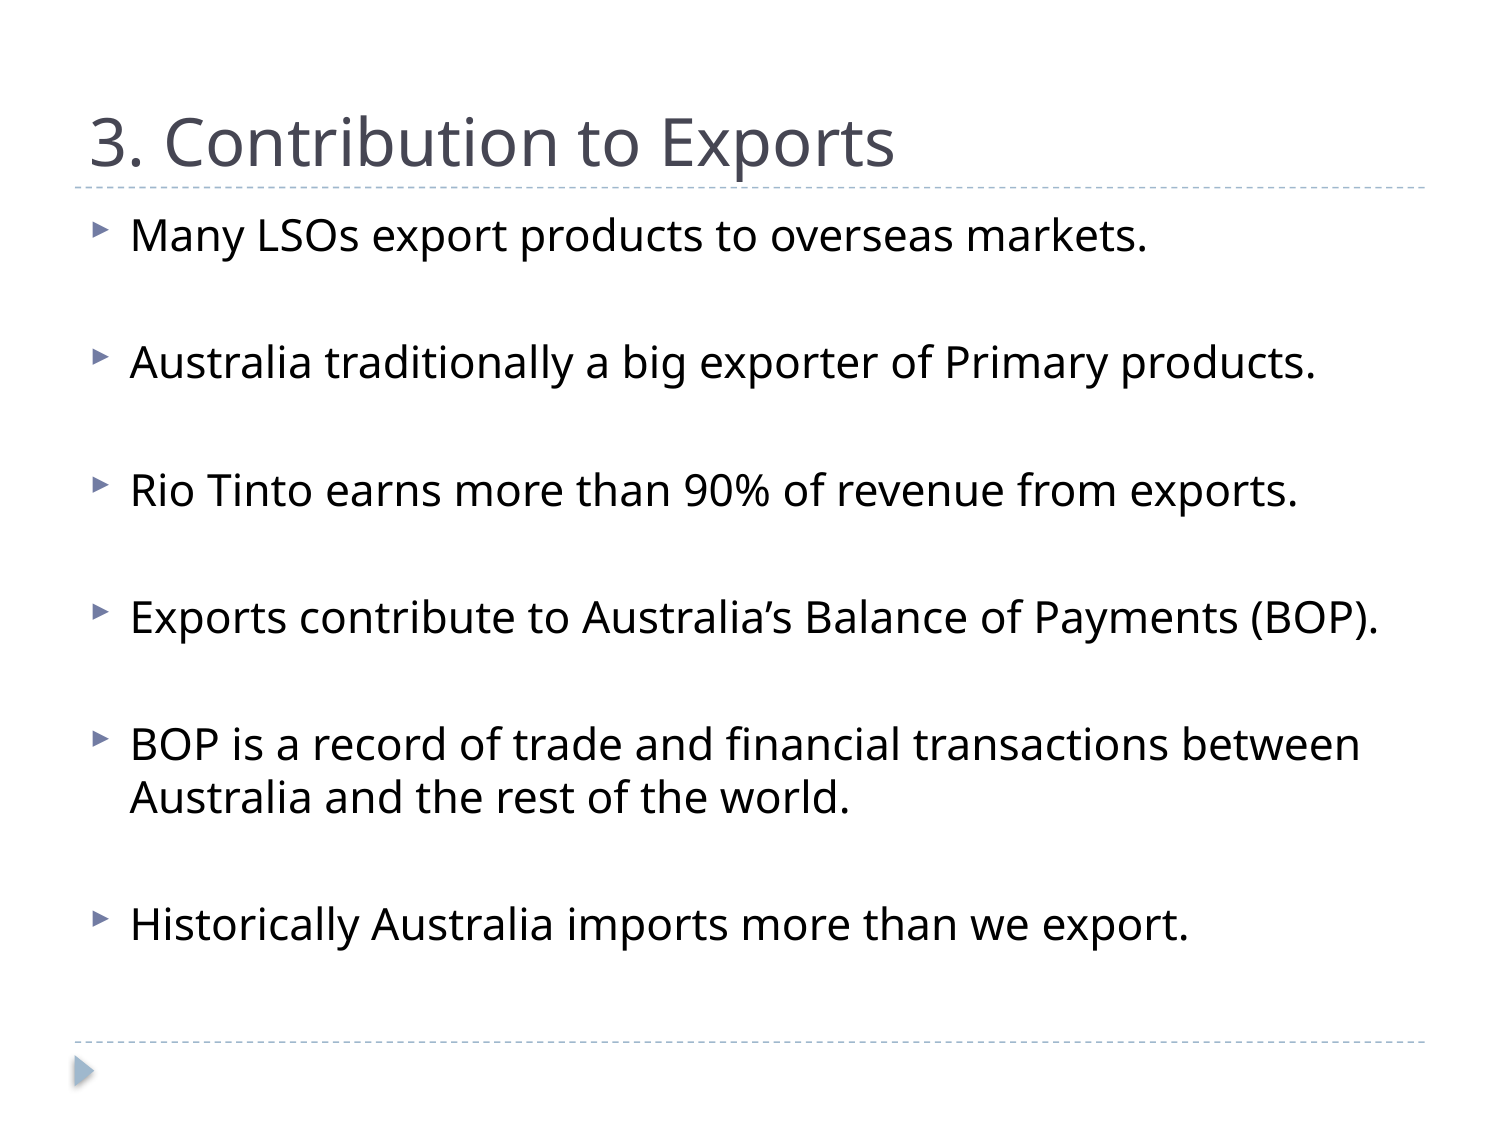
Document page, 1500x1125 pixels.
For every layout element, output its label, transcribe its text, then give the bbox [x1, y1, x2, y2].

title 3. Contribution to Exports [75, 24, 1425, 188]
list Many LSOs export products to overseas markets. Australia traditionally a big exporter of Primary products. Rio Tinto earns more than 90% of revenue from exports. Exports contribute to Australia’s Balance of Payments (BOP). BOP is a record of trade and financial transactions between Australia and the rest of the world. Historically Australia imports more than we export. [75, 200, 1425, 1010]
